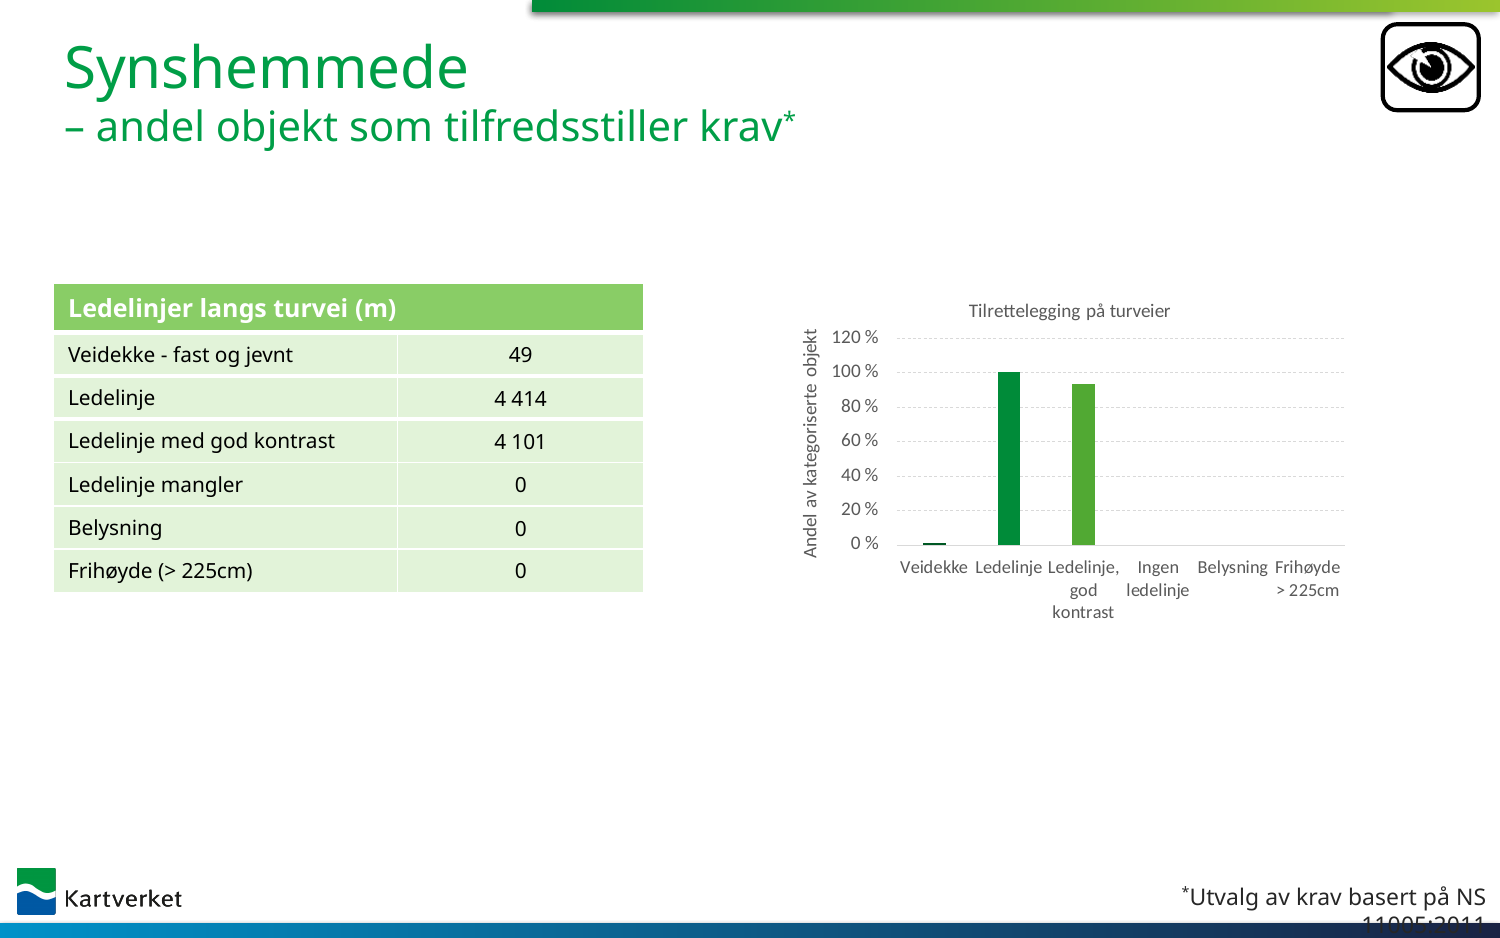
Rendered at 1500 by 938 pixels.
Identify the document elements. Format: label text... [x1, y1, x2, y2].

picture [791, 291, 1348, 630]
table_cell 4 101 [398, 421, 643, 462]
table_cell 49 [398, 335, 643, 374]
table_header Ledelinjer langs turvei (m) [54, 284, 643, 330]
table_cell Belysning [54, 507, 397, 548]
table_cell Ledelinje [54, 378, 397, 417]
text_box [1382, 24, 1480, 111]
table_cell Frihøyde (> 225cm) [54, 550, 397, 592]
table_cell Ledelinje mangler [54, 463, 397, 505]
table_cell 0 [398, 550, 643, 592]
text_box *Utvalg av krav basert på NS 11005:2011 [1068, 873, 1500, 938]
table_cell 4 414 [398, 378, 643, 417]
table_cell Veidekke - fast og jevnt [54, 335, 397, 374]
text_box Synshemmede – andel objekt som tilfredsstiller krav* [49, 24, 1431, 158]
table_cell 0 [398, 463, 643, 505]
table_cell Ledelinje med god kontrast [54, 421, 397, 462]
table_cell 0 [398, 507, 643, 548]
